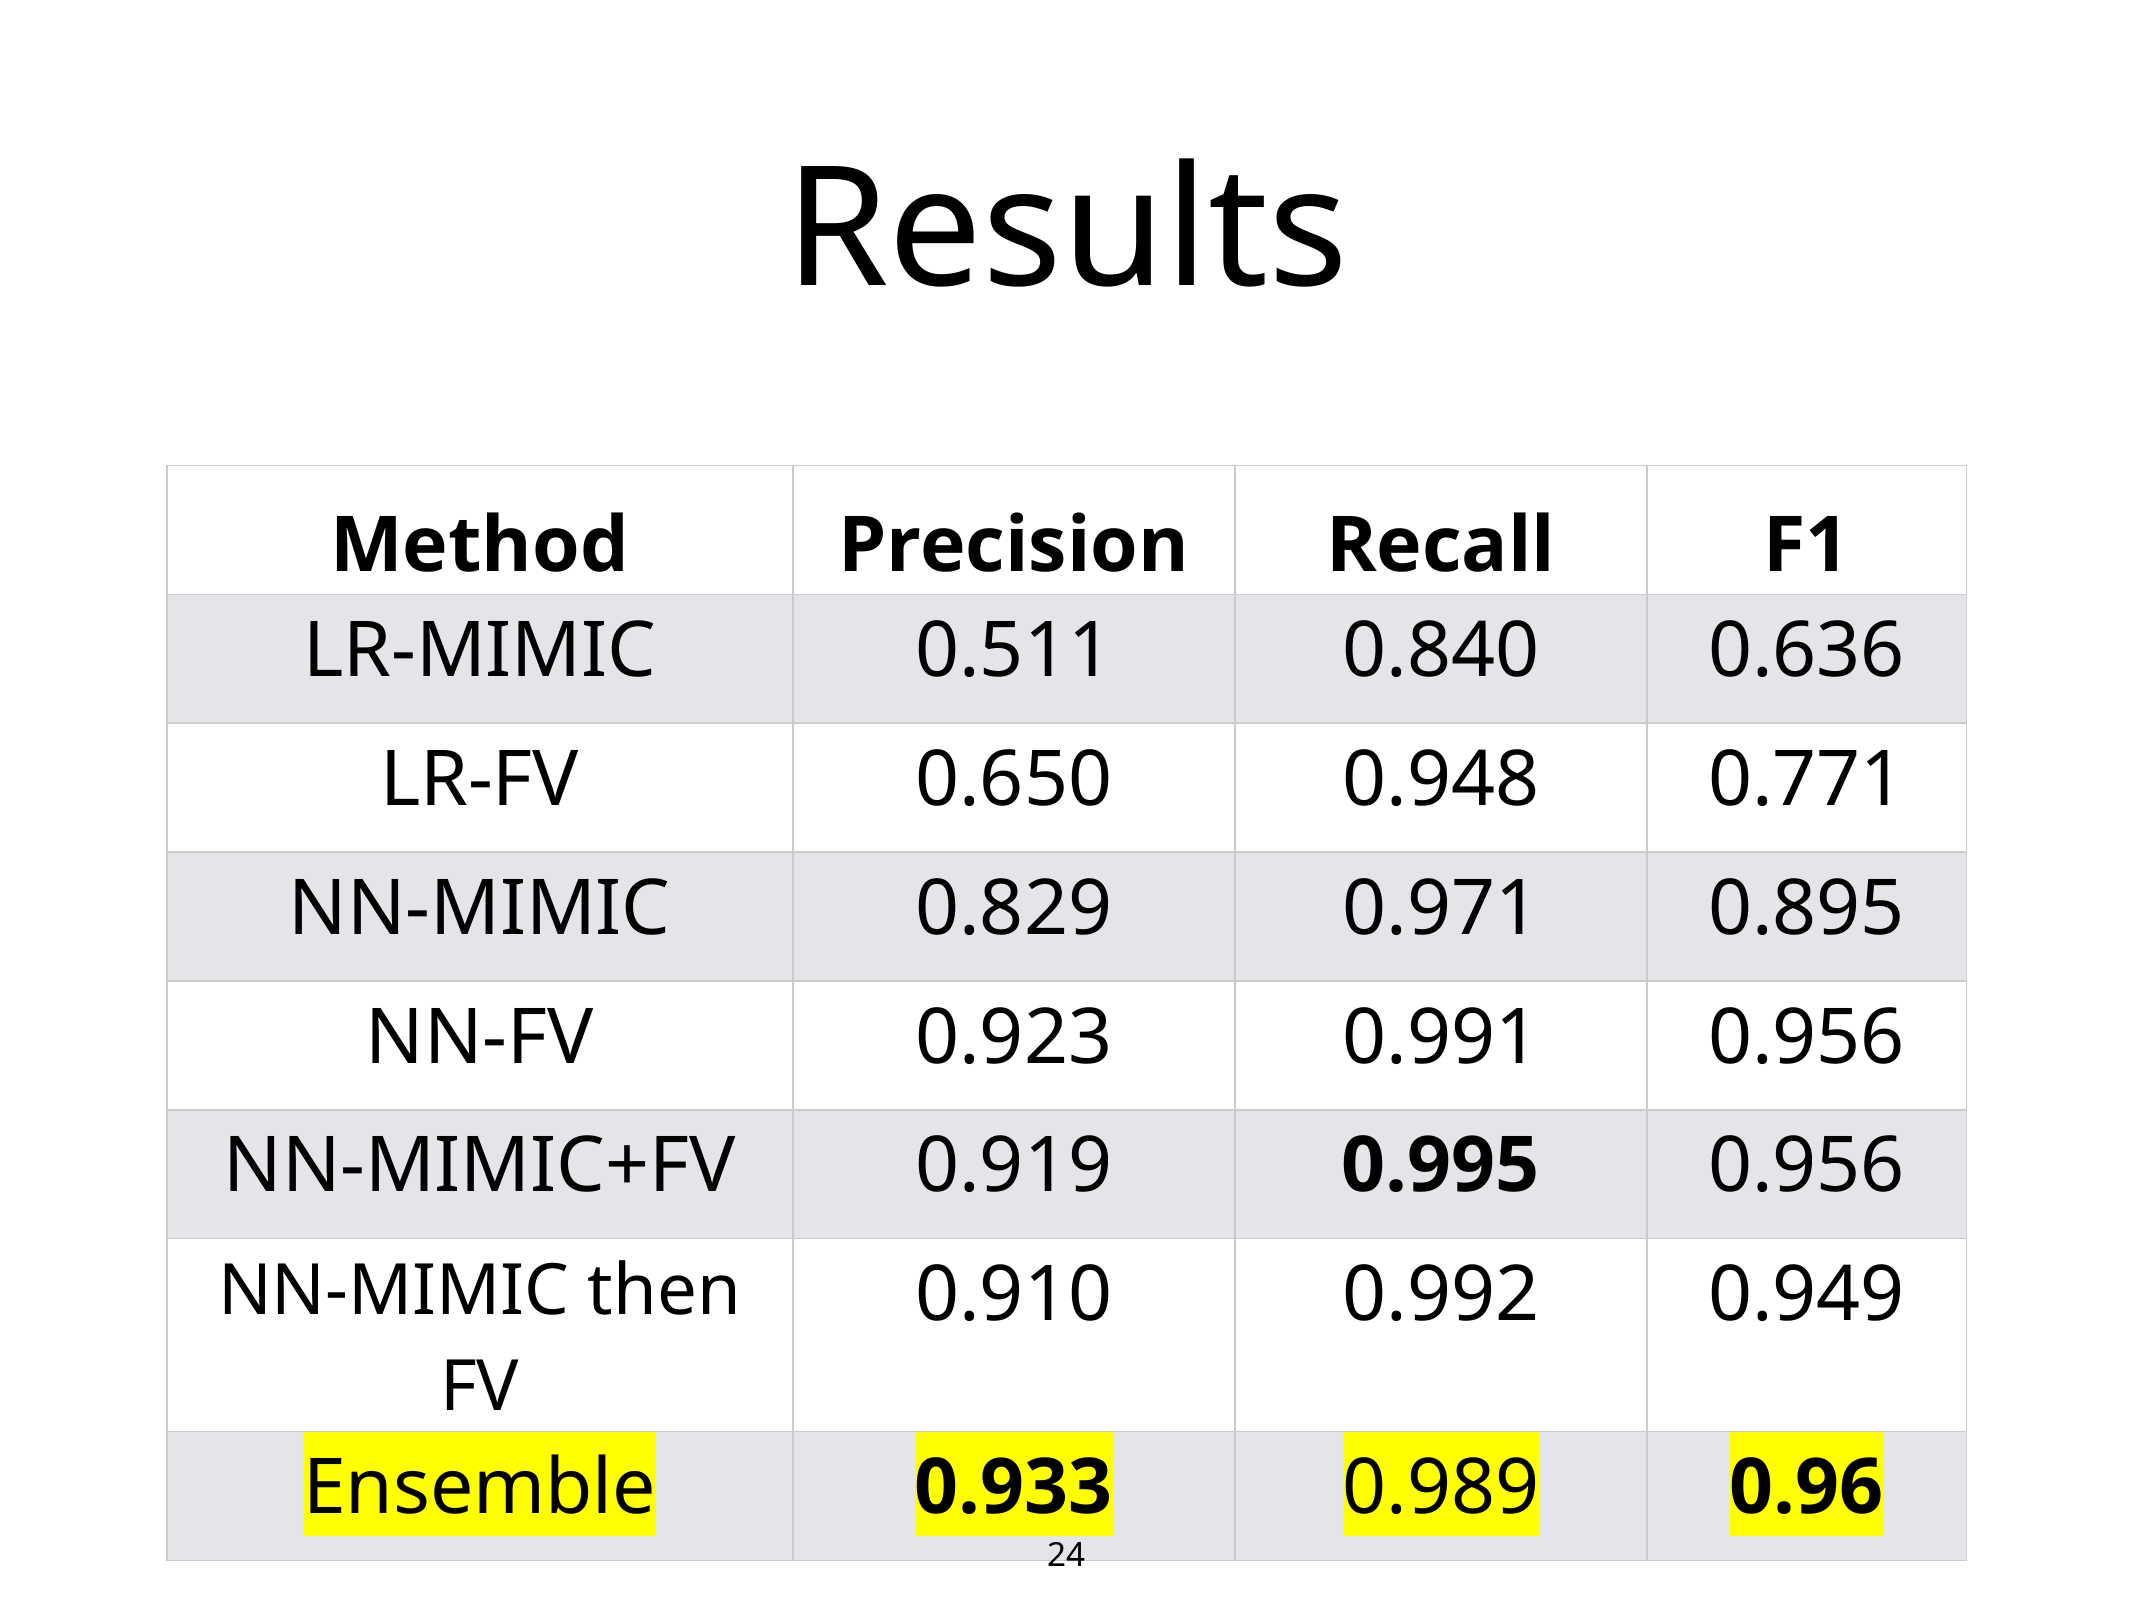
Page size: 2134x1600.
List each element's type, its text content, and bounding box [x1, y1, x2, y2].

table_cell Ensemble [168, 1432, 792, 1560]
table_header F1 [1648, 466, 1966, 594]
table_cell 0.96 [1648, 1432, 1966, 1560]
title Results [155, 41, 1978, 397]
table_cell 0.992 [1236, 1239, 1646, 1431]
table_cell 0.956 [1648, 1111, 1966, 1238]
table_header Precision [794, 466, 1234, 594]
table_cell 0.771 [1648, 724, 1966, 851]
table_cell 0.989 [1236, 1432, 1646, 1560]
table_cell 0.995 [1236, 1111, 1646, 1238]
table_cell 0.991 [1236, 982, 1646, 1109]
table_cell NN-FV [168, 982, 792, 1109]
table_cell 0.910 [794, 1239, 1234, 1431]
table_cell 0.971 [1236, 853, 1646, 980]
table_cell 0.949 [1648, 1239, 1966, 1431]
table_cell 0.933 [794, 1432, 1234, 1560]
table_cell NN-MIMIC [168, 853, 792, 980]
table_cell NN-MIMIC then FV [168, 1239, 792, 1431]
slide_number 24 [1037, 1524, 1095, 1579]
table_cell LR-MIMIC [168, 595, 792, 722]
table_cell 0.919 [794, 1111, 1234, 1238]
table_cell 0.923 [794, 982, 1234, 1109]
table_cell 0.650 [794, 724, 1234, 851]
table_cell 0.636 [1648, 595, 1966, 722]
table_cell 0.829 [794, 853, 1234, 980]
table_header Recall [1236, 466, 1646, 594]
table_cell 0.948 [1236, 724, 1646, 851]
table_header Method [168, 466, 792, 594]
table_cell 0.511 [794, 595, 1234, 722]
table_cell NN-MIMIC+FV [168, 1111, 792, 1238]
table_cell 0.895 [1648, 853, 1966, 980]
table_cell 0.956 [1648, 982, 1966, 1109]
table_cell LR-FV [168, 724, 792, 851]
table_cell 0.840 [1236, 595, 1646, 722]
